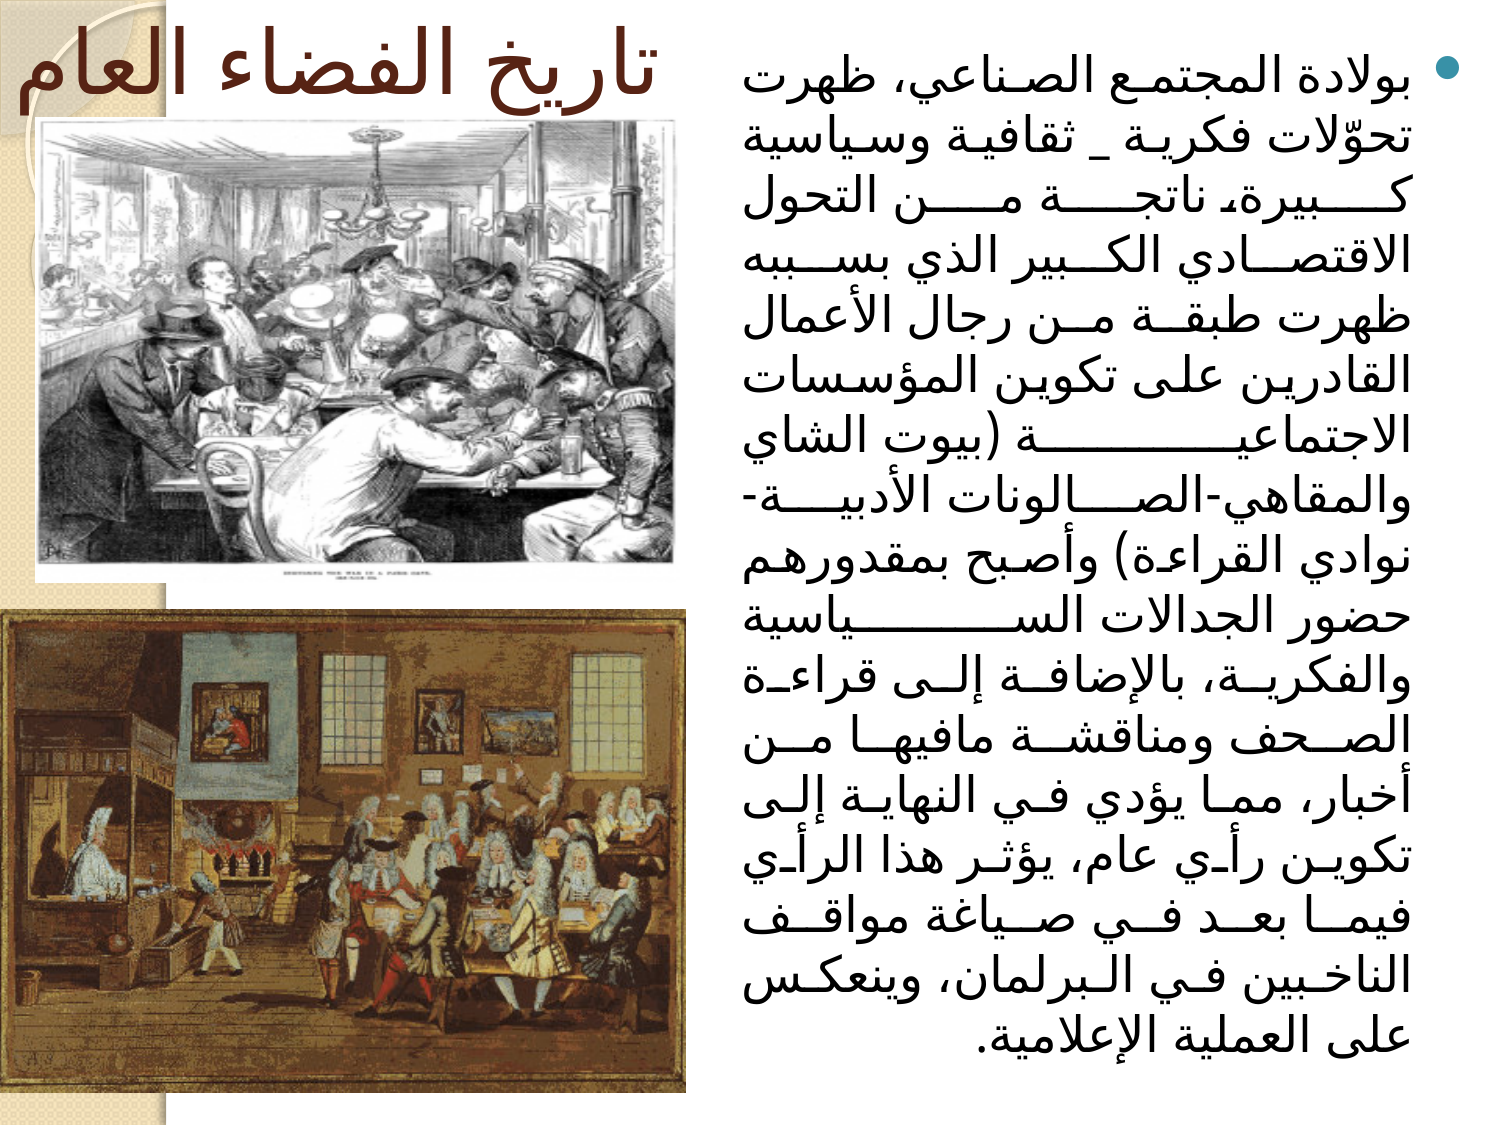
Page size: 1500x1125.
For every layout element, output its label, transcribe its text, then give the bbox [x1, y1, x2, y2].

title تاريخ الفضاء العام [0, 0, 679, 153]
picture [0, 609, 687, 1093]
picture [34, 116, 680, 584]
list بولادة المجتمع الصناعي، ظهرت تحوّلات فكرية _ ثقافية وسياسية كبيرة، ناتجة من التحول الاقتصادي الكبير الذي بسببه ظهرت طبقة من رجال الأعمال القادرين على تكوين المؤسسات الاجتماعية (بيوت الشاي والمقاهي-الصالونات الأدبية-نوادي القراءة) وأصبح بمقدورهم حضور الجدالات السياسية والفكرية، بالإضافة إلى قراءة الصحف ومناقشة مافيها من أخبار، مما يؤدي في النهاية إلى تكوين رأي عام، يؤثر هذا الرأي فيما بعد في صياغة مواقف الناخبين في البرلمان، وينعكس على العملية الإعلامية. [726, 35, 1478, 1079]
